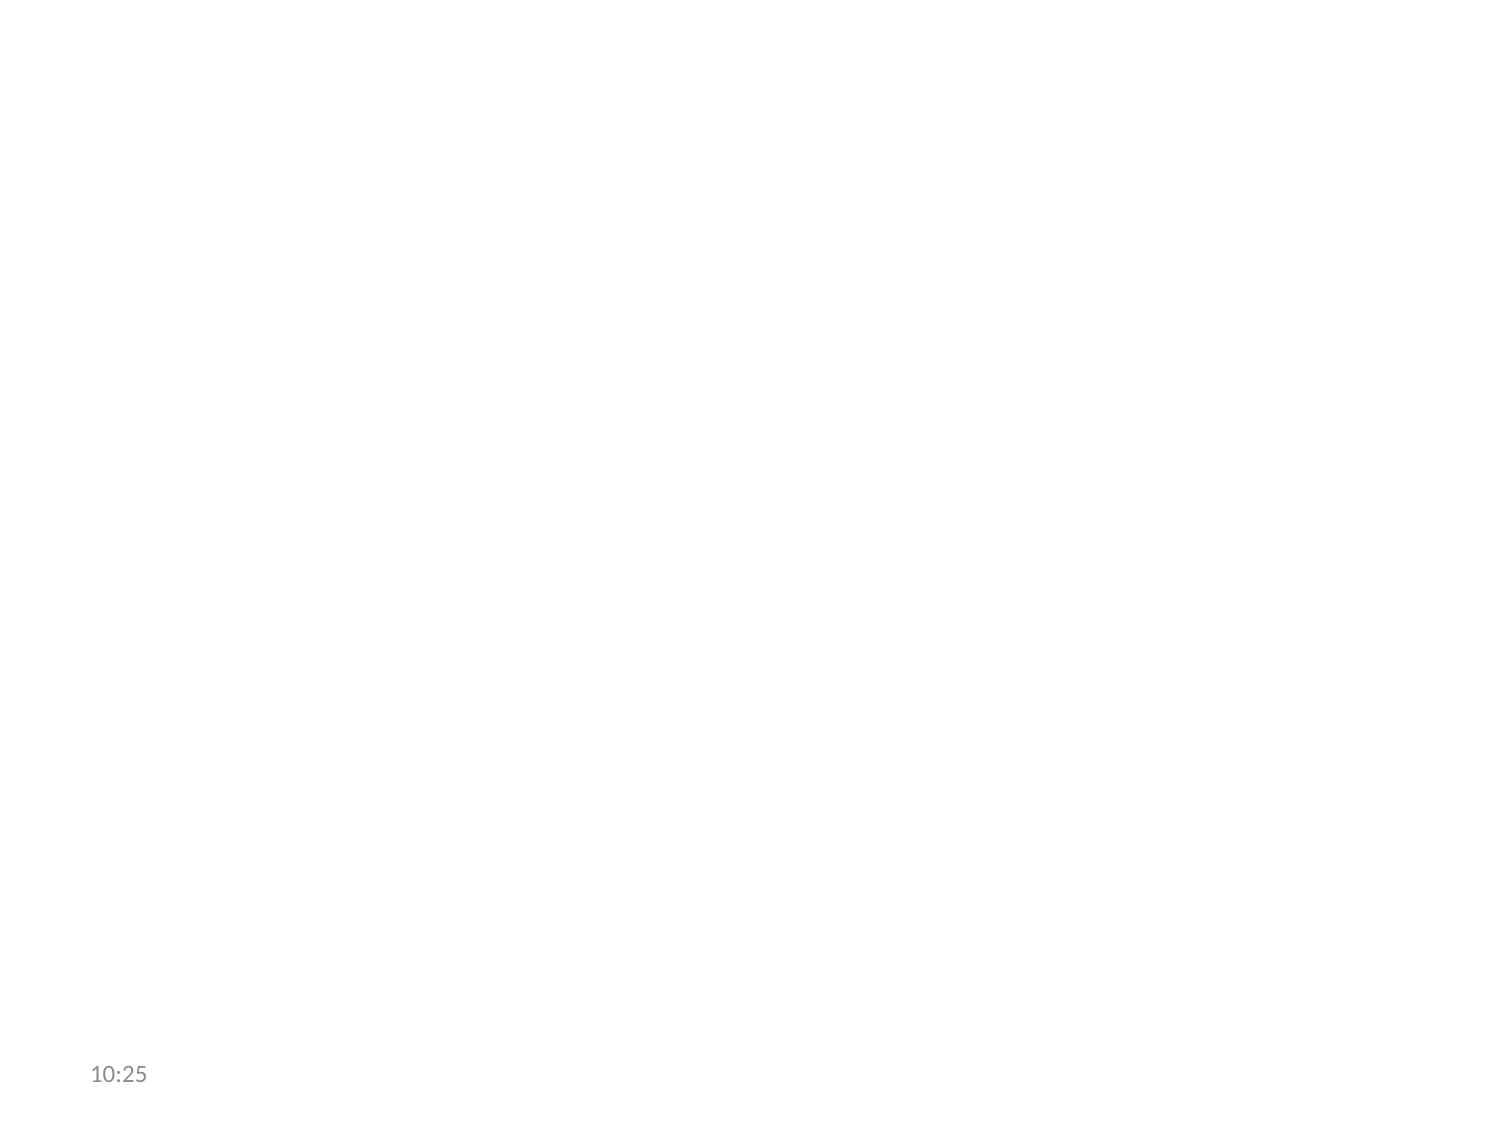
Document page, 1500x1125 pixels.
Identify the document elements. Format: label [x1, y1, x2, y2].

slide_number [75, 1042, 425, 1103]
